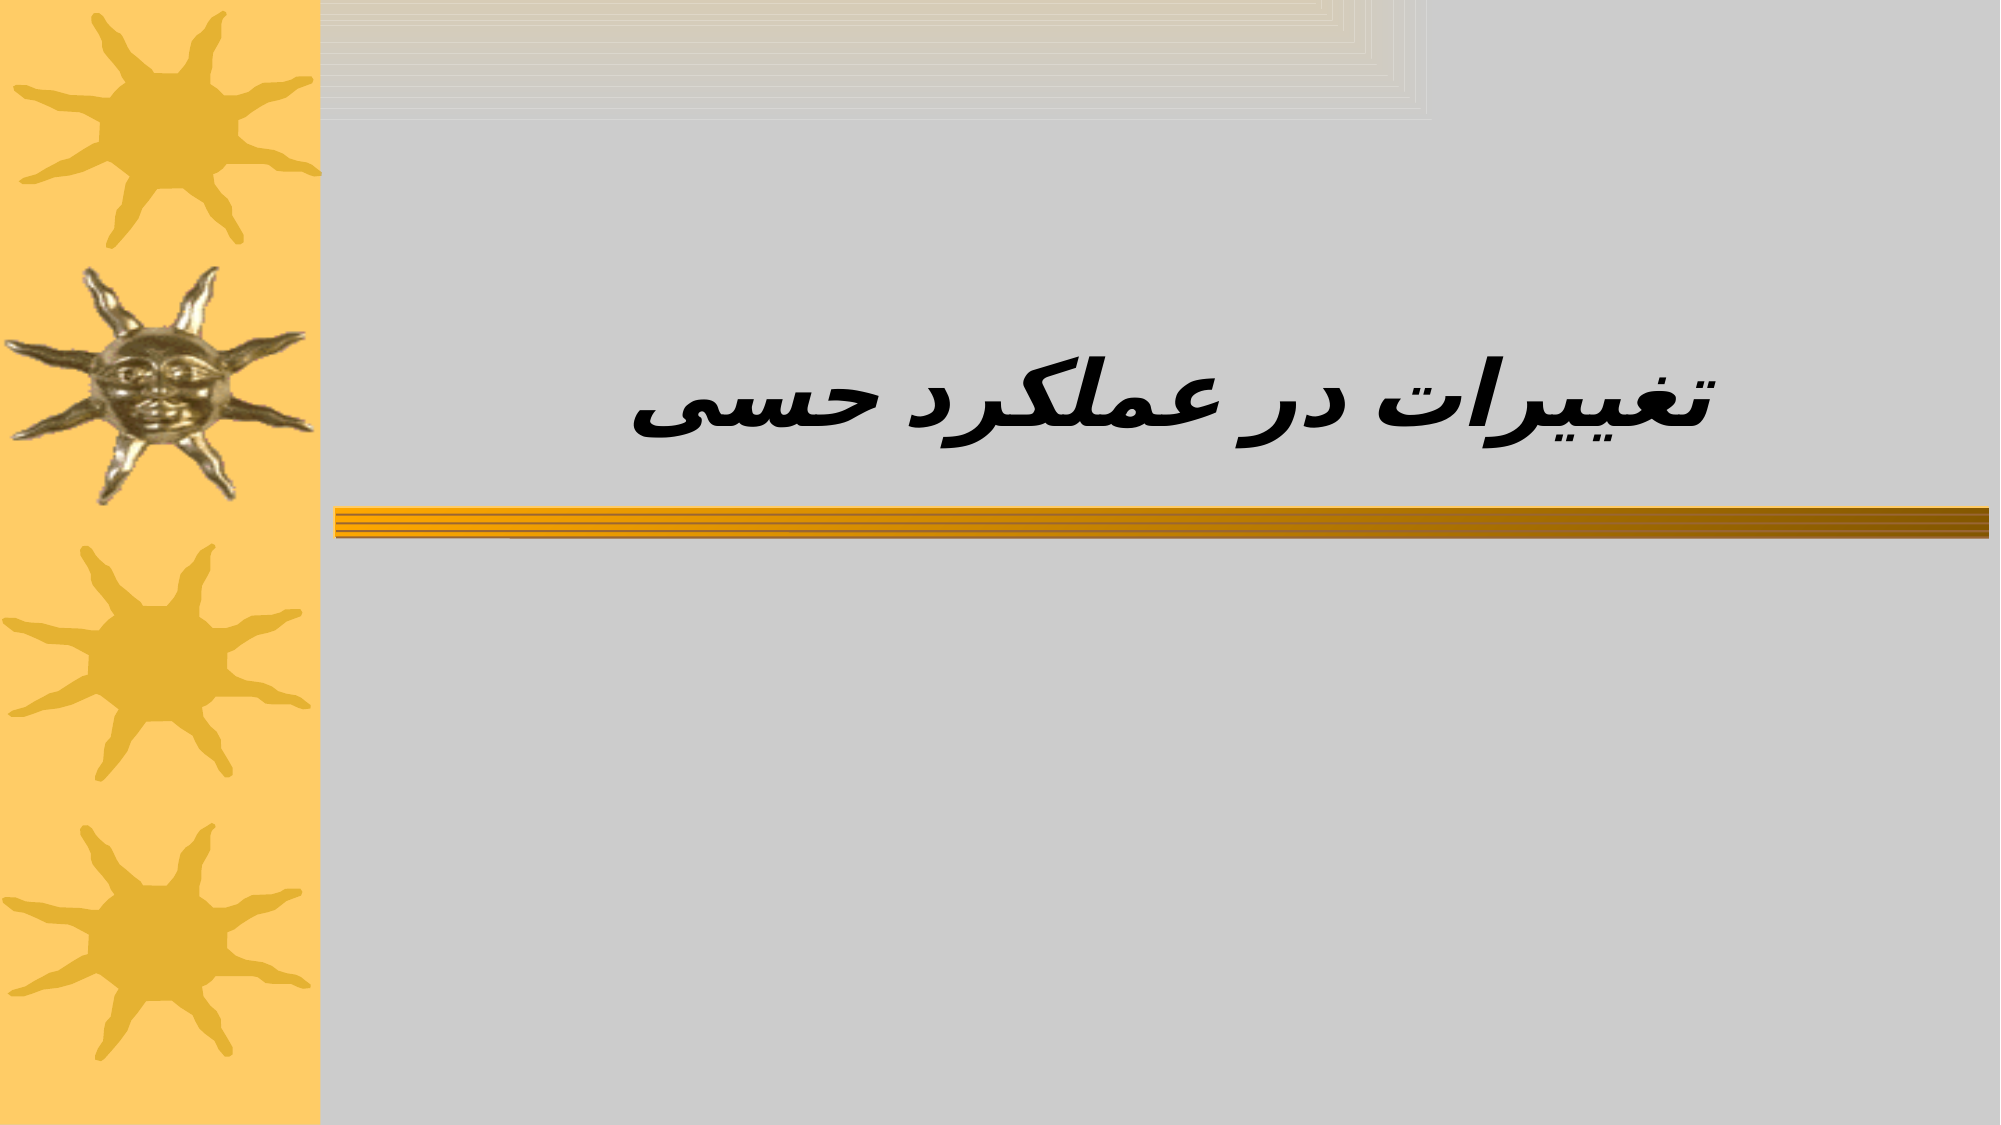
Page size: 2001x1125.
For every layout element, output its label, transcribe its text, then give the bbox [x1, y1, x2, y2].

title تغییرات در عملکرد حسی [361, 296, 1979, 484]
picture [0, 263, 320, 510]
